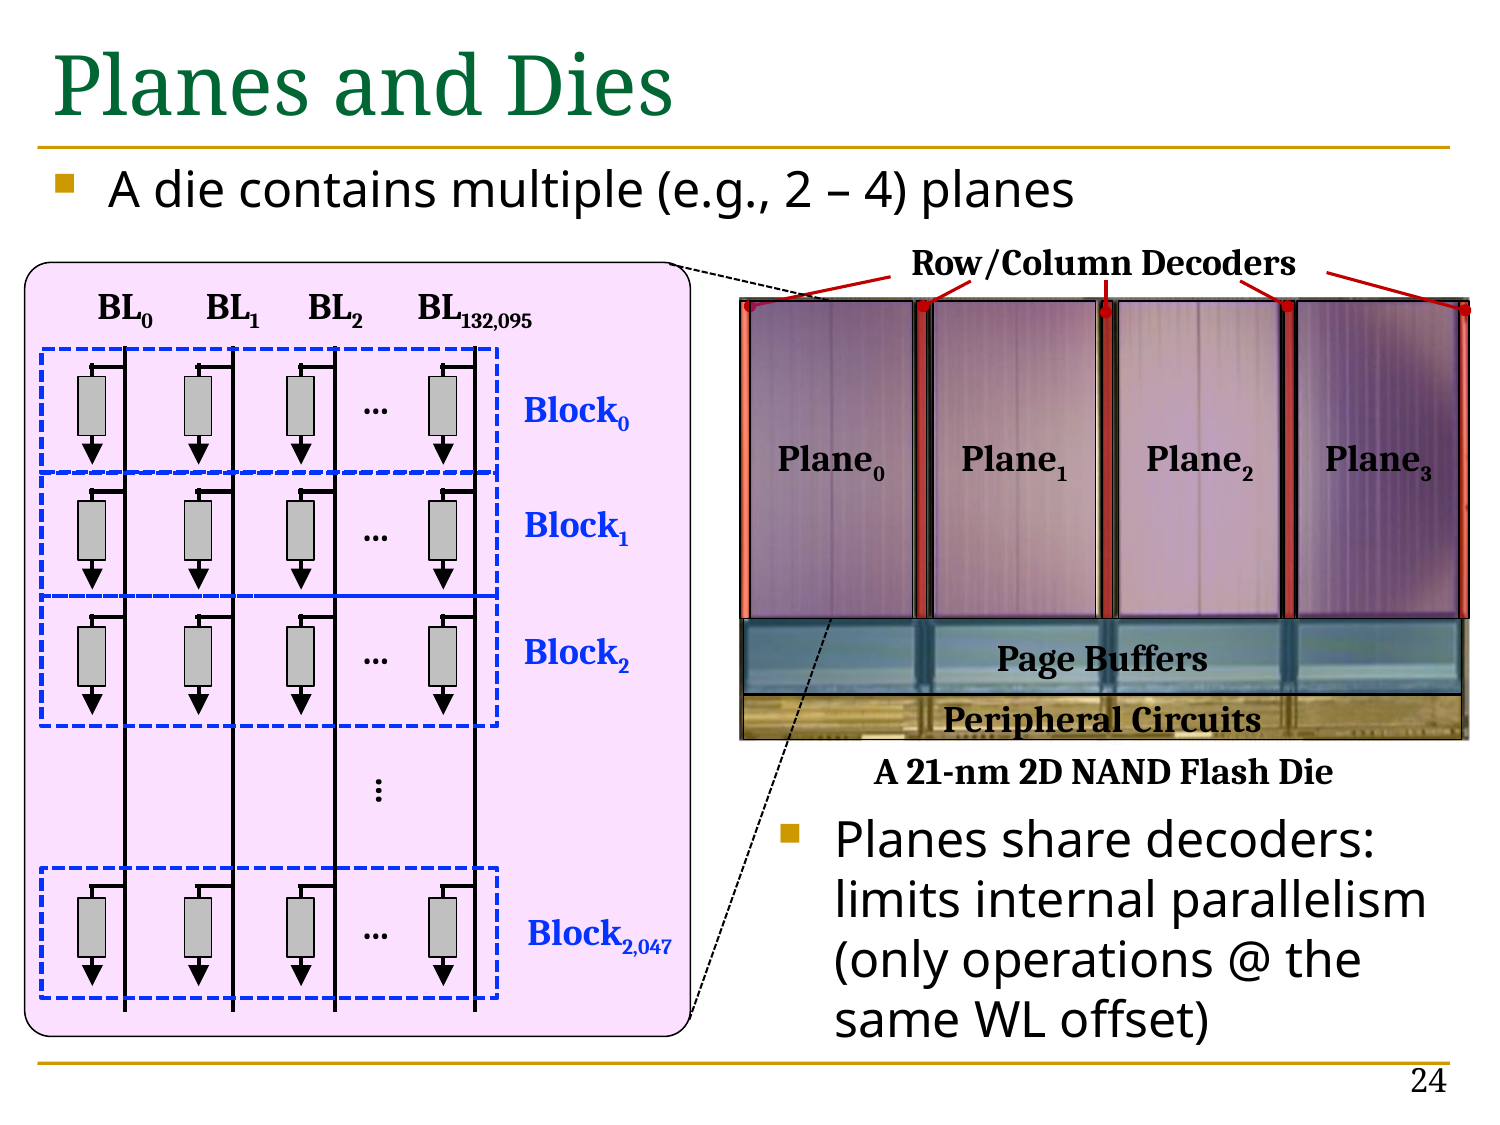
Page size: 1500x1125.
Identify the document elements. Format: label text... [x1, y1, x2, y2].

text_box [328, 617, 334, 625]
text_box [237, 472, 330, 595]
text_box [41, 472, 120, 595]
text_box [444, 618, 474, 629]
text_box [329, 366, 334, 374]
text_box [340, 867, 470, 999]
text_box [467, 368, 474, 376]
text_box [669, 263, 913, 1021]
text_box [234, 349, 334, 472]
text_box [476, 349, 498, 472]
text_box [129, 867, 228, 999]
text_box [41, 349, 124, 472]
text_box [41, 867, 120, 999]
text_box [129, 472, 228, 595]
slide_number 24 [1111, 1057, 1462, 1112]
text_box BL0 [82, 274, 168, 341]
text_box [199, 889, 222, 896]
text_box [41, 595, 120, 727]
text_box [739, 230, 1470, 740]
list A die contains multiple (e.g., 2 – 4) planes [37, 149, 1450, 1063]
text_box [126, 349, 232, 472]
text_box … [346, 894, 406, 955]
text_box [199, 368, 205, 375]
text_box Block2,047 [512, 900, 664, 966]
text_box [24, 266, 37, 1033]
text_box [129, 595, 228, 727]
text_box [302, 619, 325, 628]
title Planes and Dies [37, 24, 1450, 149]
text_box … [361, 761, 421, 820]
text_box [93, 618, 124, 629]
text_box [302, 368, 309, 375]
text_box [302, 492, 309, 500]
text_box Planes share decoders: limits internal parallelism (only operations @ the same WL offset) [762, 799, 1465, 1057]
text_box Block0 [508, 377, 645, 444]
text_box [117, 492, 124, 501]
text_box [479, 867, 498, 999]
text_box BL2 [293, 274, 378, 341]
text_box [444, 887, 474, 898]
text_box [199, 619, 222, 627]
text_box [117, 368, 124, 376]
text_box [340, 595, 470, 727]
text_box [328, 490, 334, 498]
text_box Block2 [508, 619, 645, 686]
text_box Block1 [509, 492, 644, 559]
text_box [444, 368, 451, 375]
text_box [340, 472, 470, 595]
text_box [336, 349, 474, 472]
text_box [479, 472, 498, 595]
text_box BL1 [190, 274, 275, 341]
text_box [328, 886, 334, 894]
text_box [227, 366, 232, 374]
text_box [93, 887, 124, 898]
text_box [199, 493, 205, 500]
text_box [237, 867, 330, 999]
text_box BL132,095 [402, 274, 548, 341]
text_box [227, 617, 232, 626]
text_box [227, 490, 232, 498]
picture [913, 291, 1476, 745]
text_box A 21-nm 2D NAND Flash Die [917, 752, 1350, 799]
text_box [227, 886, 232, 895]
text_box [302, 888, 325, 896]
text_box [479, 595, 498, 727]
text_box [237, 595, 330, 727]
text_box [444, 492, 451, 500]
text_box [467, 492, 474, 500]
